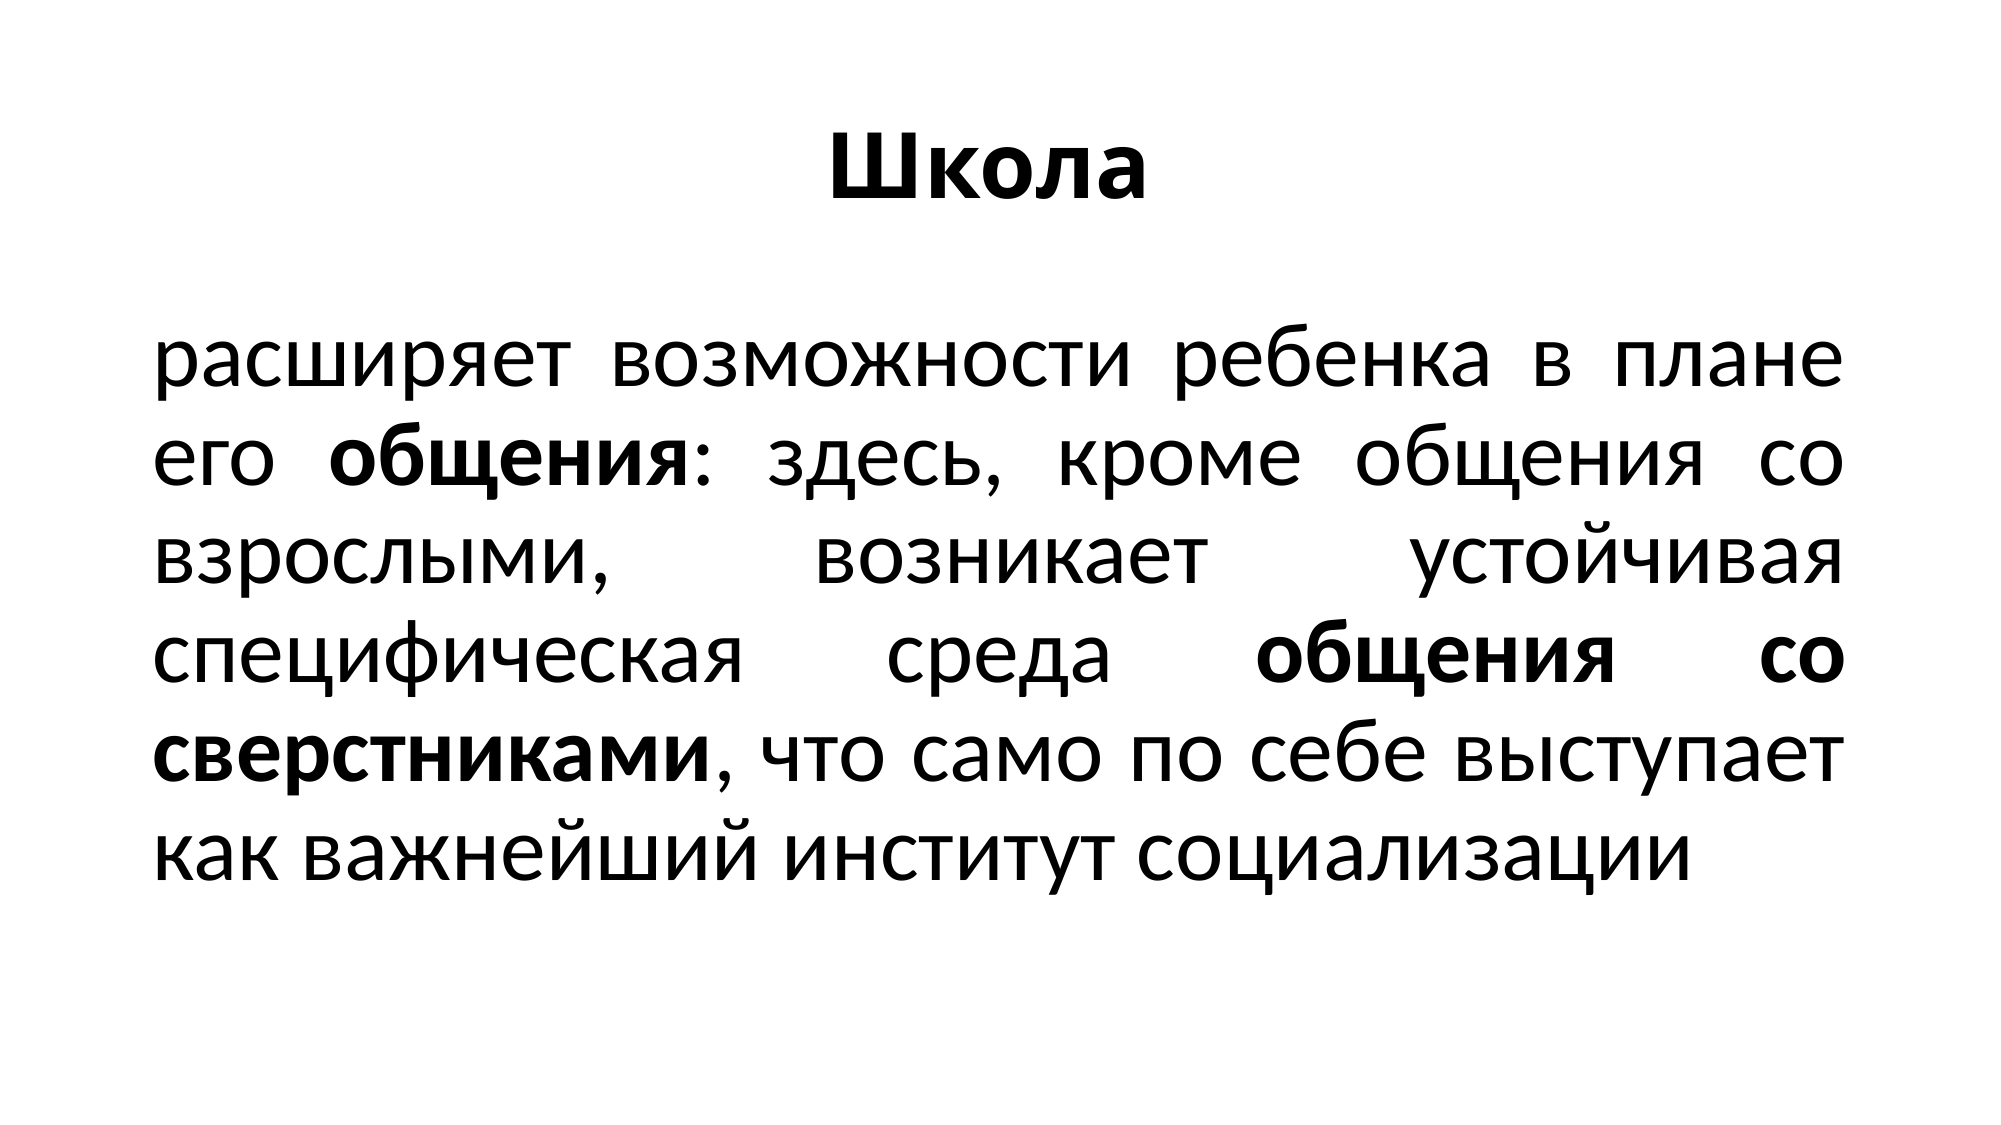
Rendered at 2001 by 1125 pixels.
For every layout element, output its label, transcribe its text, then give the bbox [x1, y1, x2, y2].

list расширяет возможности ребенка в плане его общения: здесь, кроме общения со взрослыми, возникает устойчивая специфическая среда общения со сверстниками, что само по себе выступает как важнейший институт социализации [137, 299, 1863, 1014]
title Школа [137, 59, 1863, 278]
